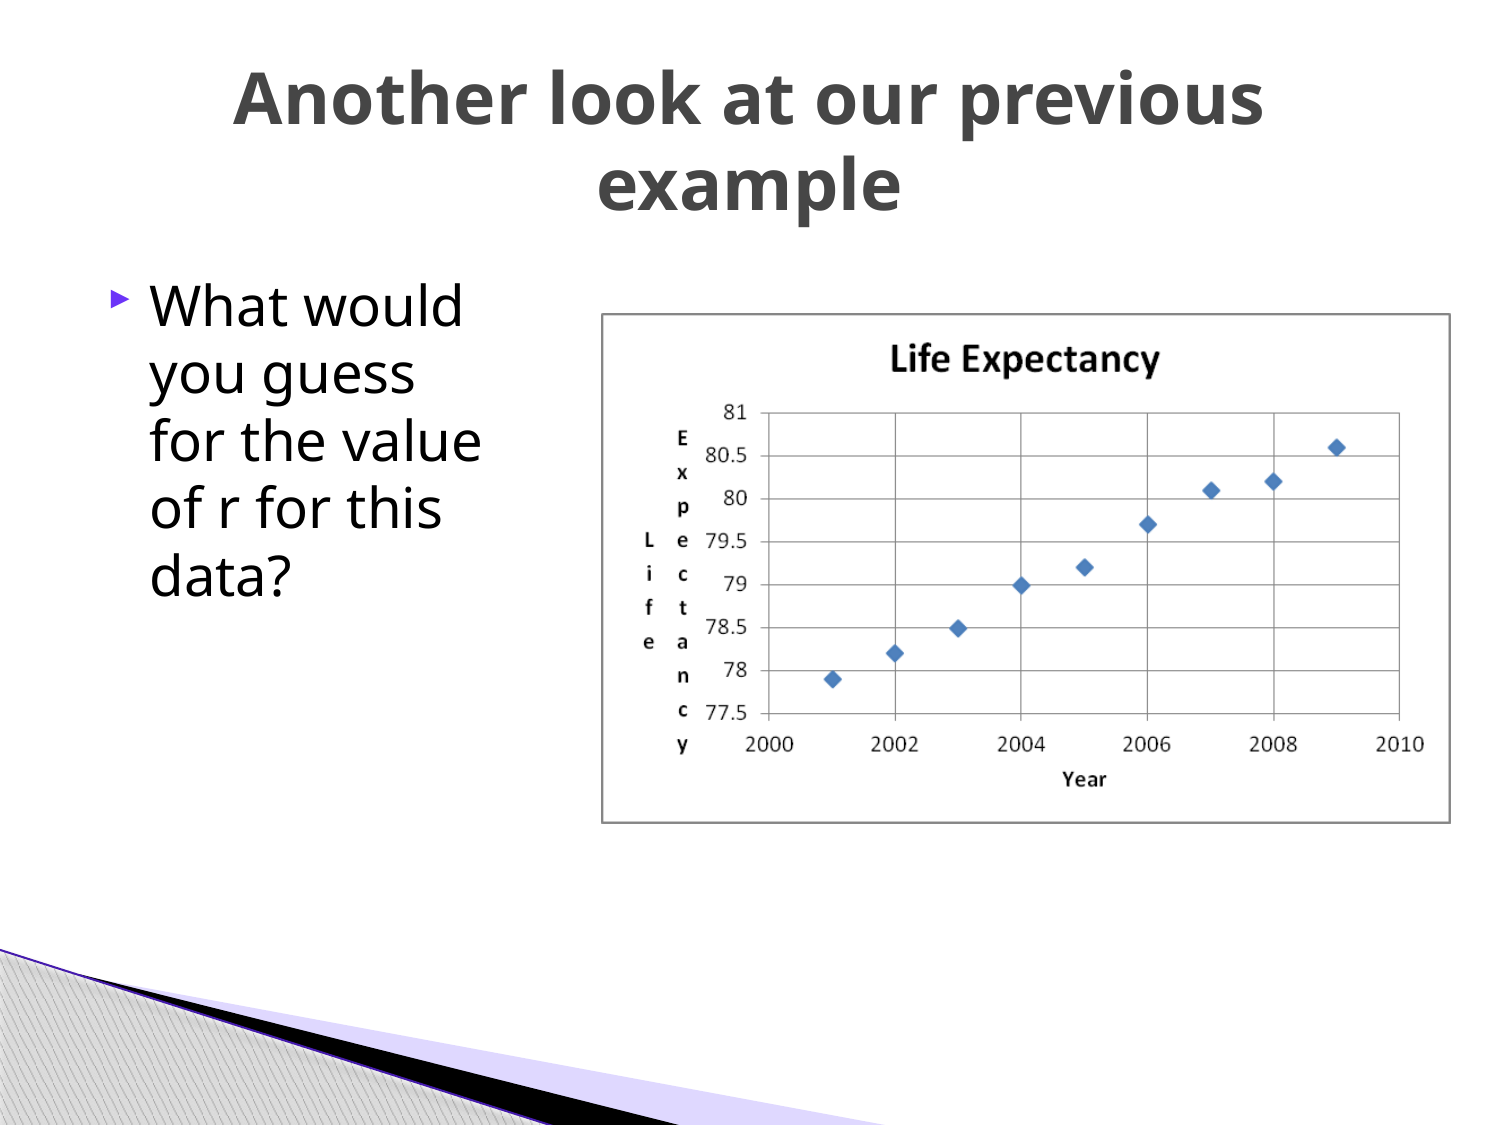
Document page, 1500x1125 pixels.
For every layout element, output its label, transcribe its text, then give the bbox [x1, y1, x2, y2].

title Another look at our previous example [75, 45, 1425, 233]
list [599, 312, 1452, 826]
list What would you guess for the value of r for this data? [75, 262, 513, 925]
